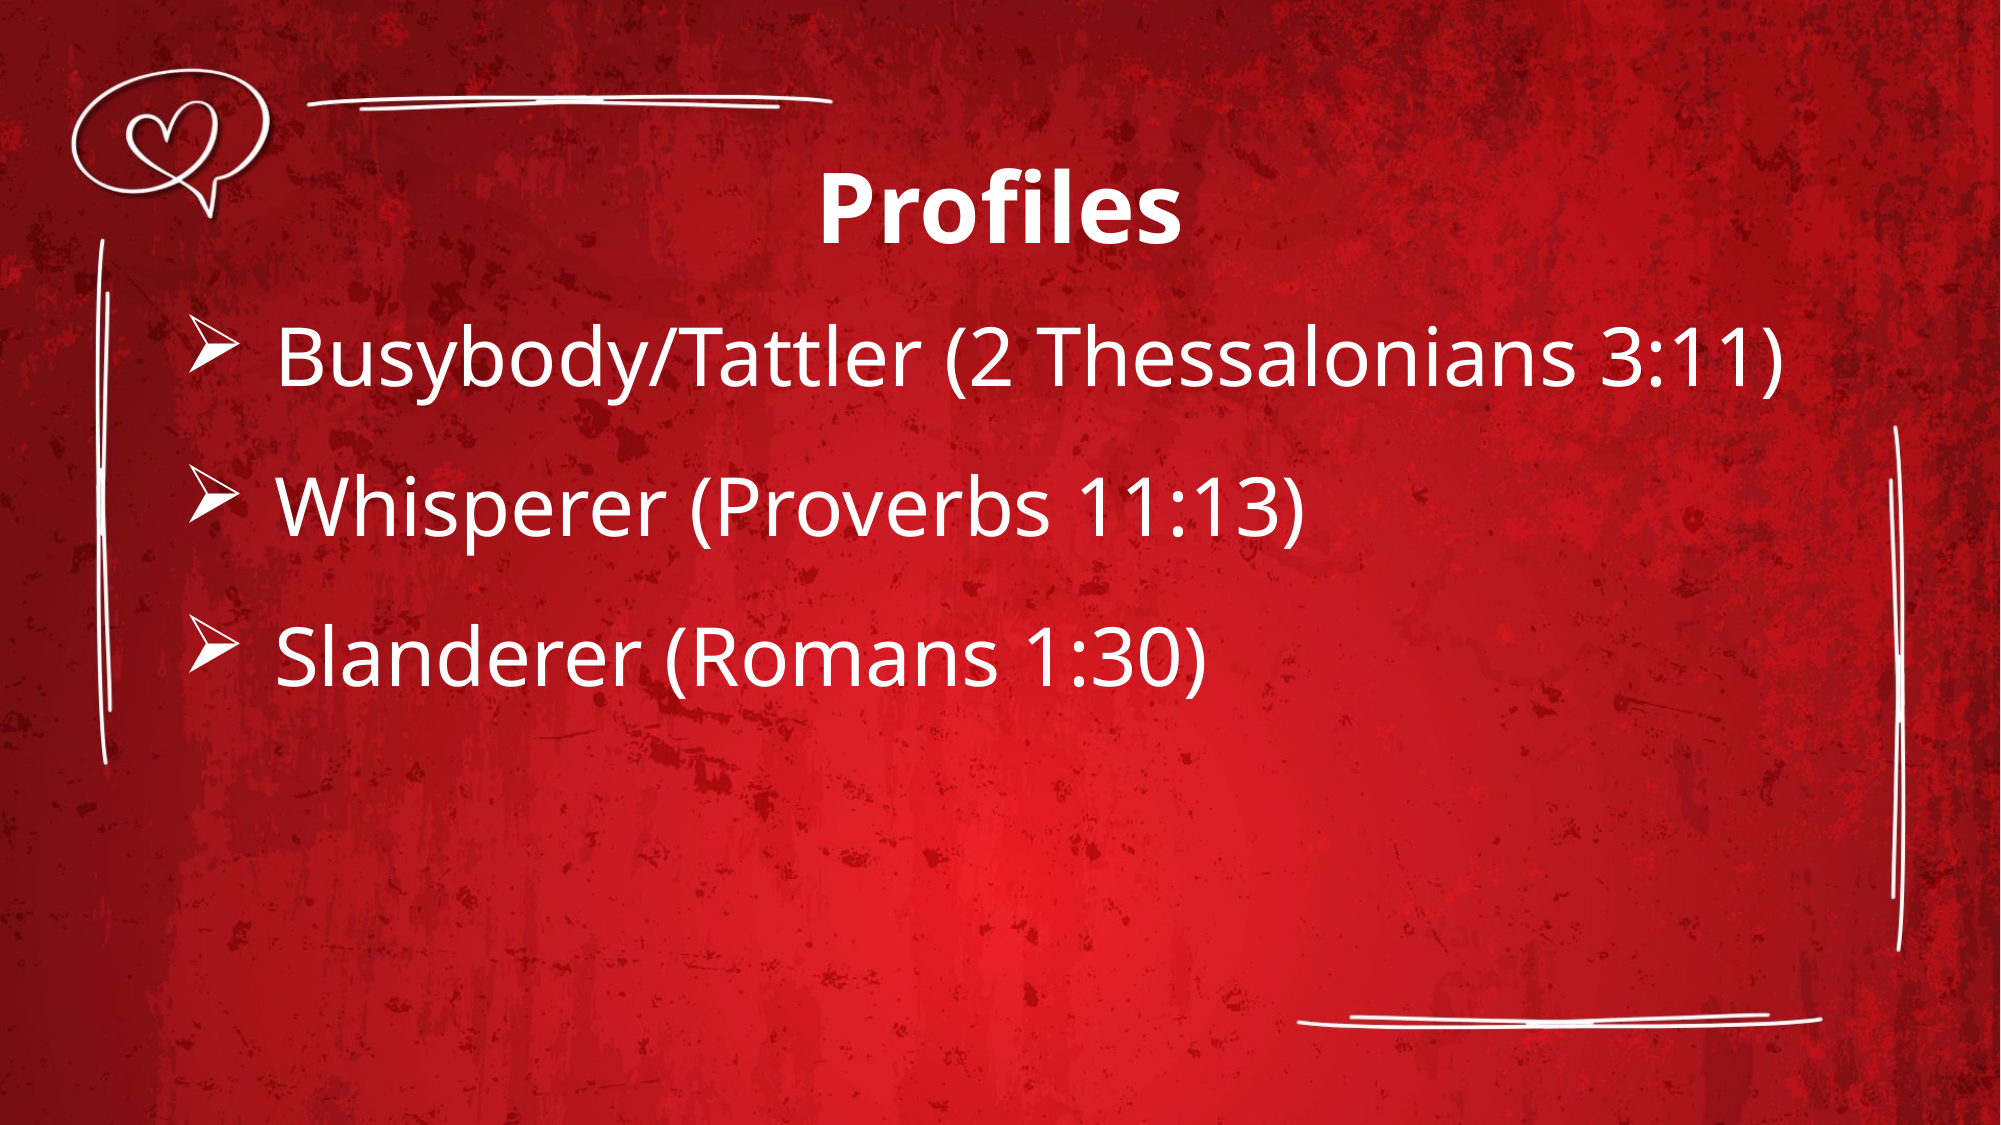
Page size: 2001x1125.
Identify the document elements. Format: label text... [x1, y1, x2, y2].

list Profiles Busybody/Tattler (2 Thessalonians 3:11) Whisperer (Proverbs 11:13) Slanderer (Romans 1:30) [167, 98, 1834, 764]
picture [0, 0, 2001, 1125]
